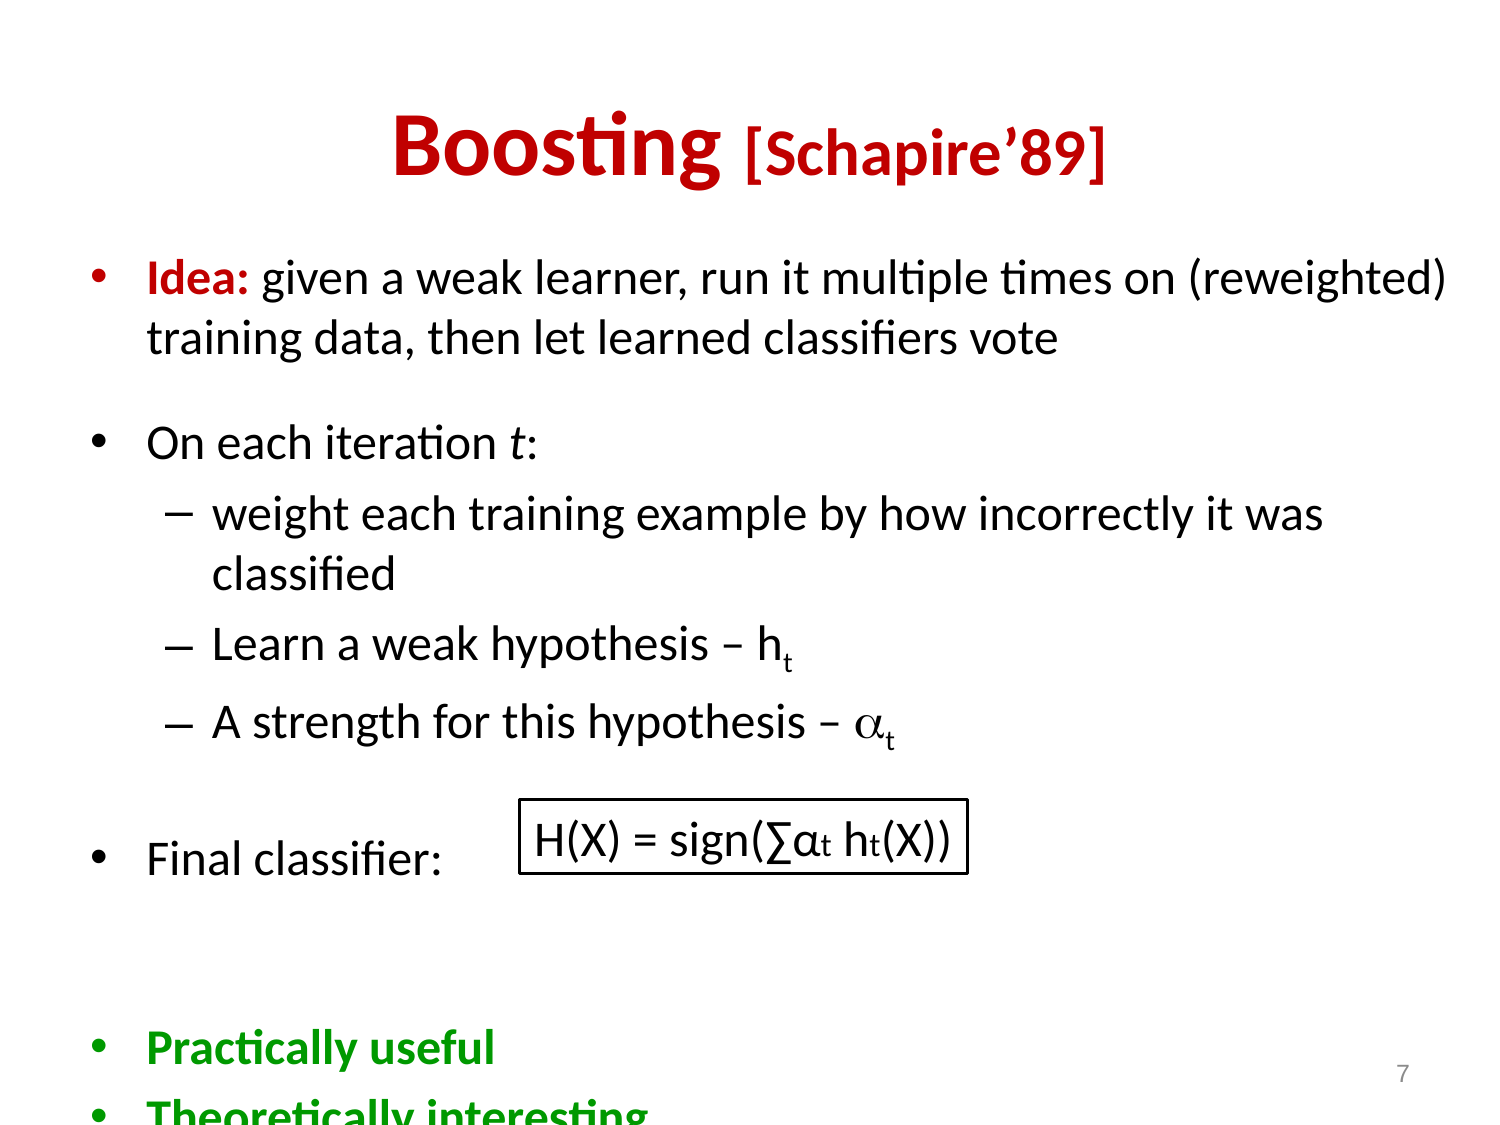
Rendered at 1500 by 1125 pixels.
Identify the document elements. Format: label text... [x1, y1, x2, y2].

title Boosting [Schapire’89] [75, 45, 1425, 233]
slide_number 7 [1074, 1042, 1425, 1103]
text_box H(X) = sign(∑αt ht(X)) [519, 799, 968, 874]
list Idea: given a weak learner, run it multiple times on (reweighted) training data, then let learned classifiers vote On each iteration t: weight each training example by how incorrectly it was classified Learn a weak hypothesis – ht A strength for this hypothesis – t Final classifier: Practically useful Theoretically interesting [75, 237, 1475, 1100]
